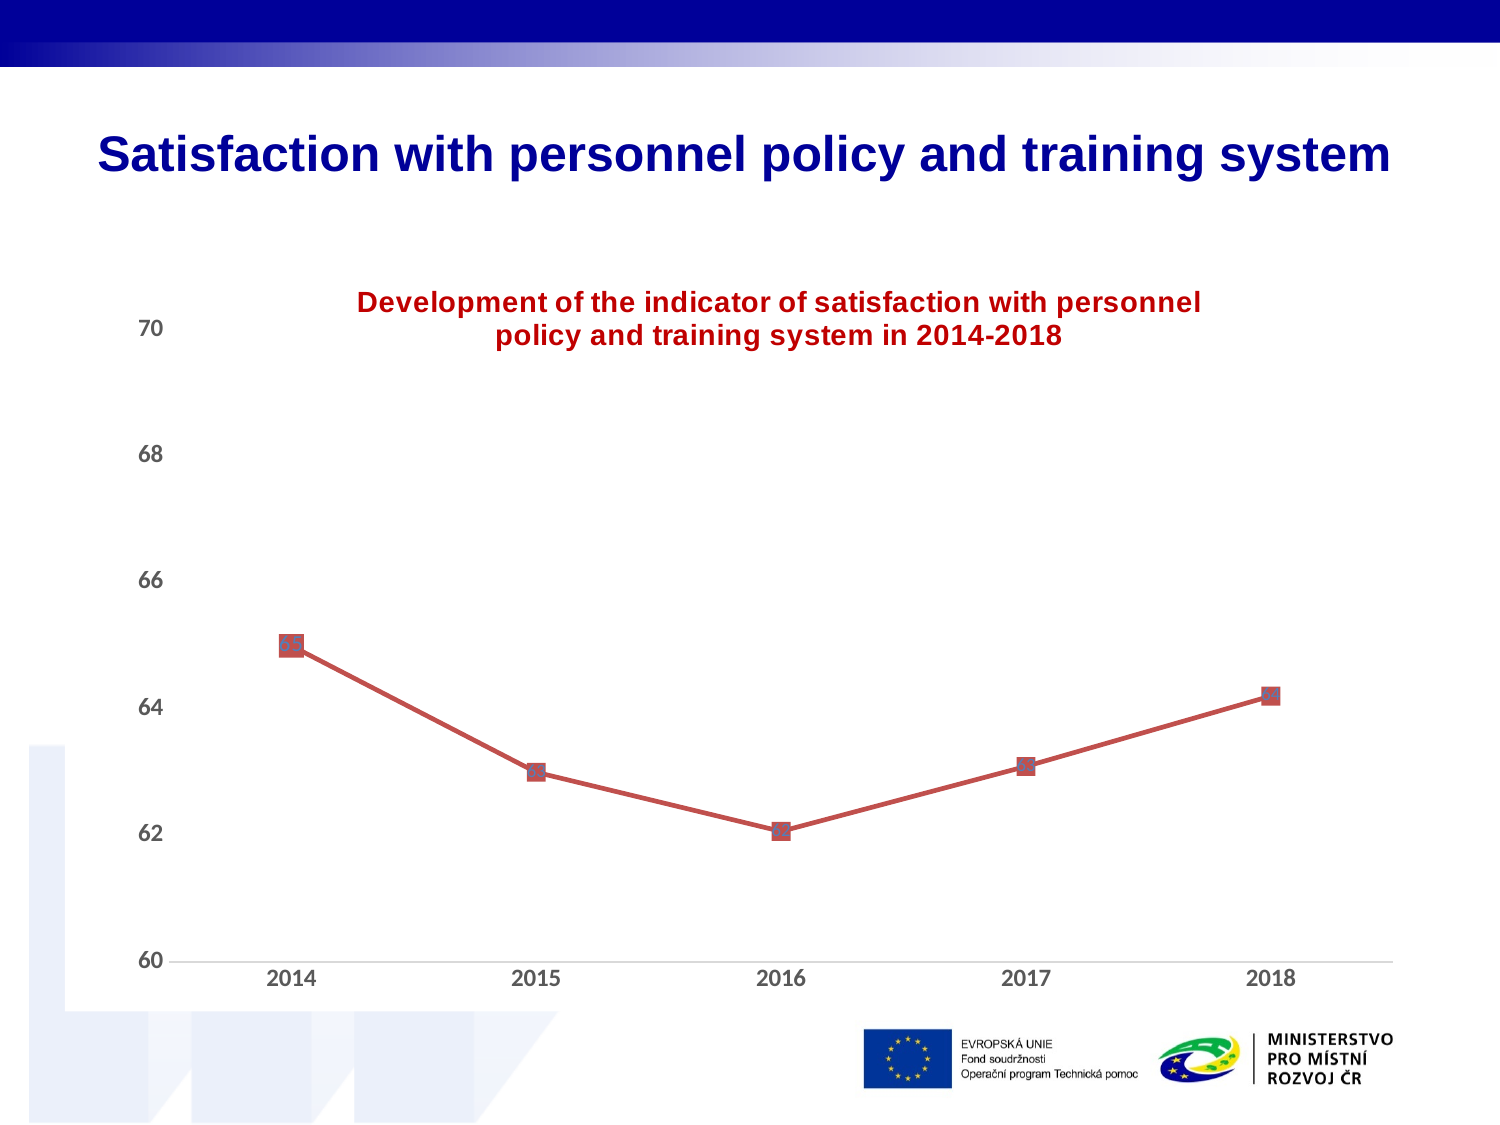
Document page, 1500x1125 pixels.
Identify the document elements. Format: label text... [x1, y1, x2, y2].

title Satisfaction with personnel policy and training system [64, 113, 1425, 197]
chart [64, 255, 1426, 1012]
picture [29, 302, 1412, 1125]
